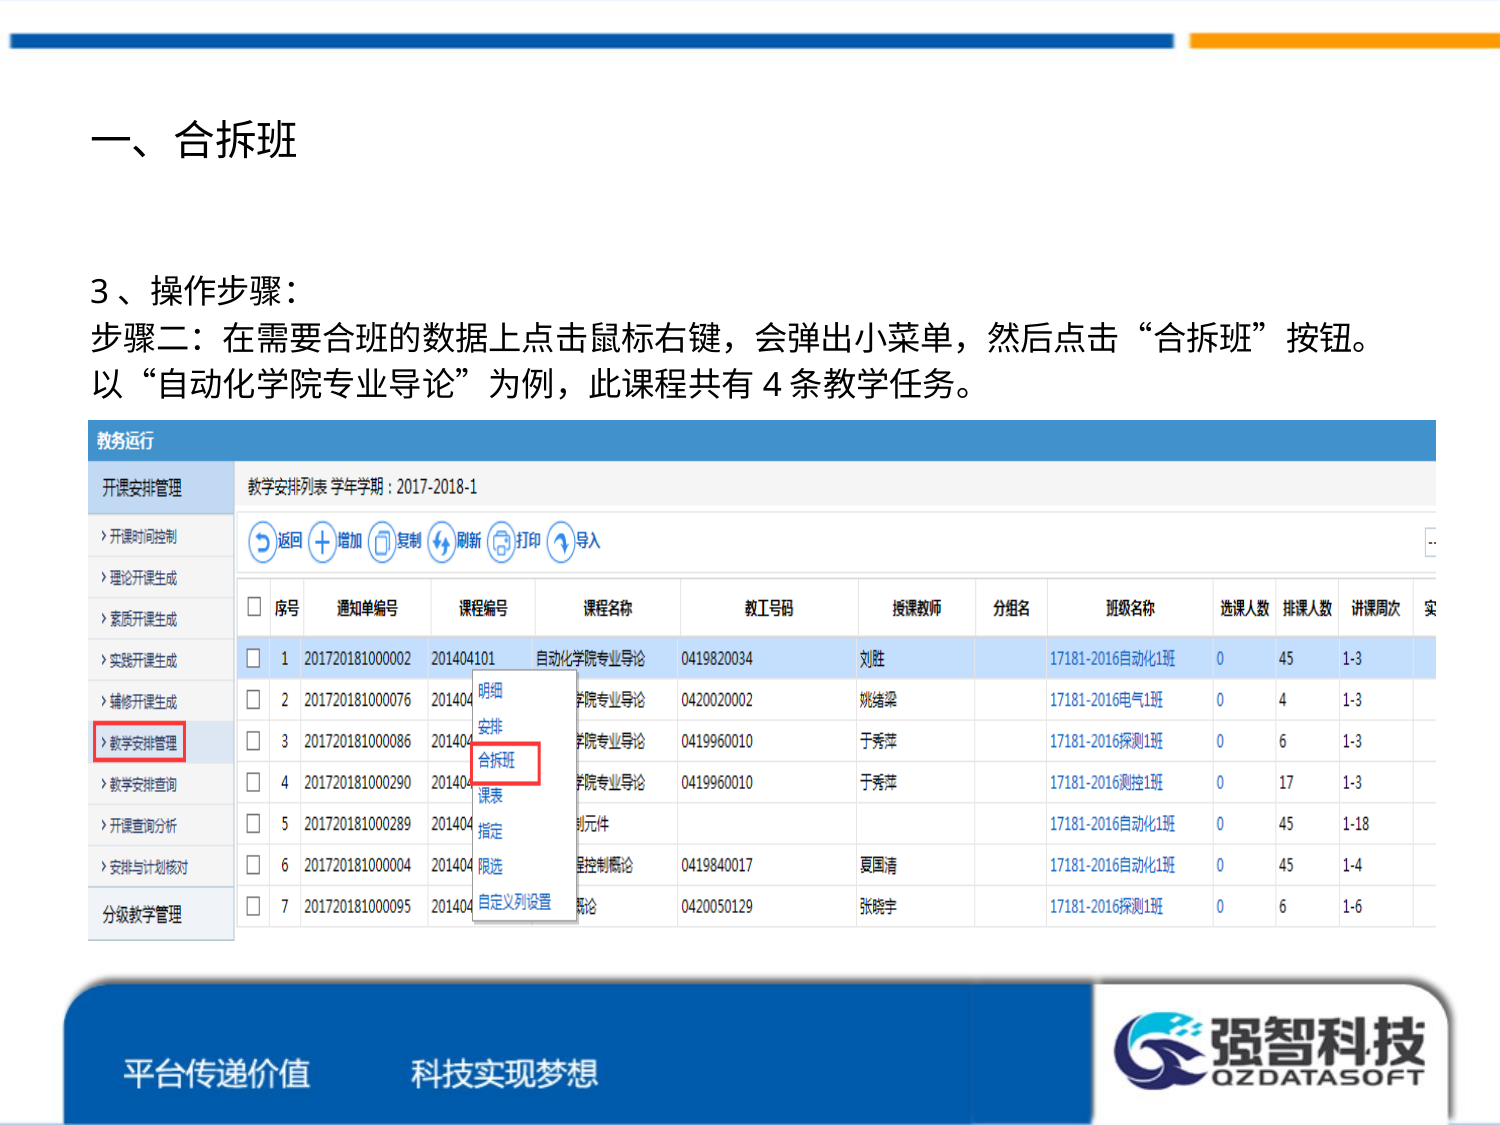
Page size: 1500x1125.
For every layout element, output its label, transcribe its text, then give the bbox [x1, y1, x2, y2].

list 3、操作步骤： 步骤二：在需要合班的数据上点击鼠标右键，会弹出小菜单，然后点击“合拆班”按钮。 以“自动化学院专业导论”为例，此课程共有4条教学任务。 [74, 262, 1426, 1006]
title 一、合拆班 [74, 44, 1426, 233]
picture [0, 0, 1500, 1125]
